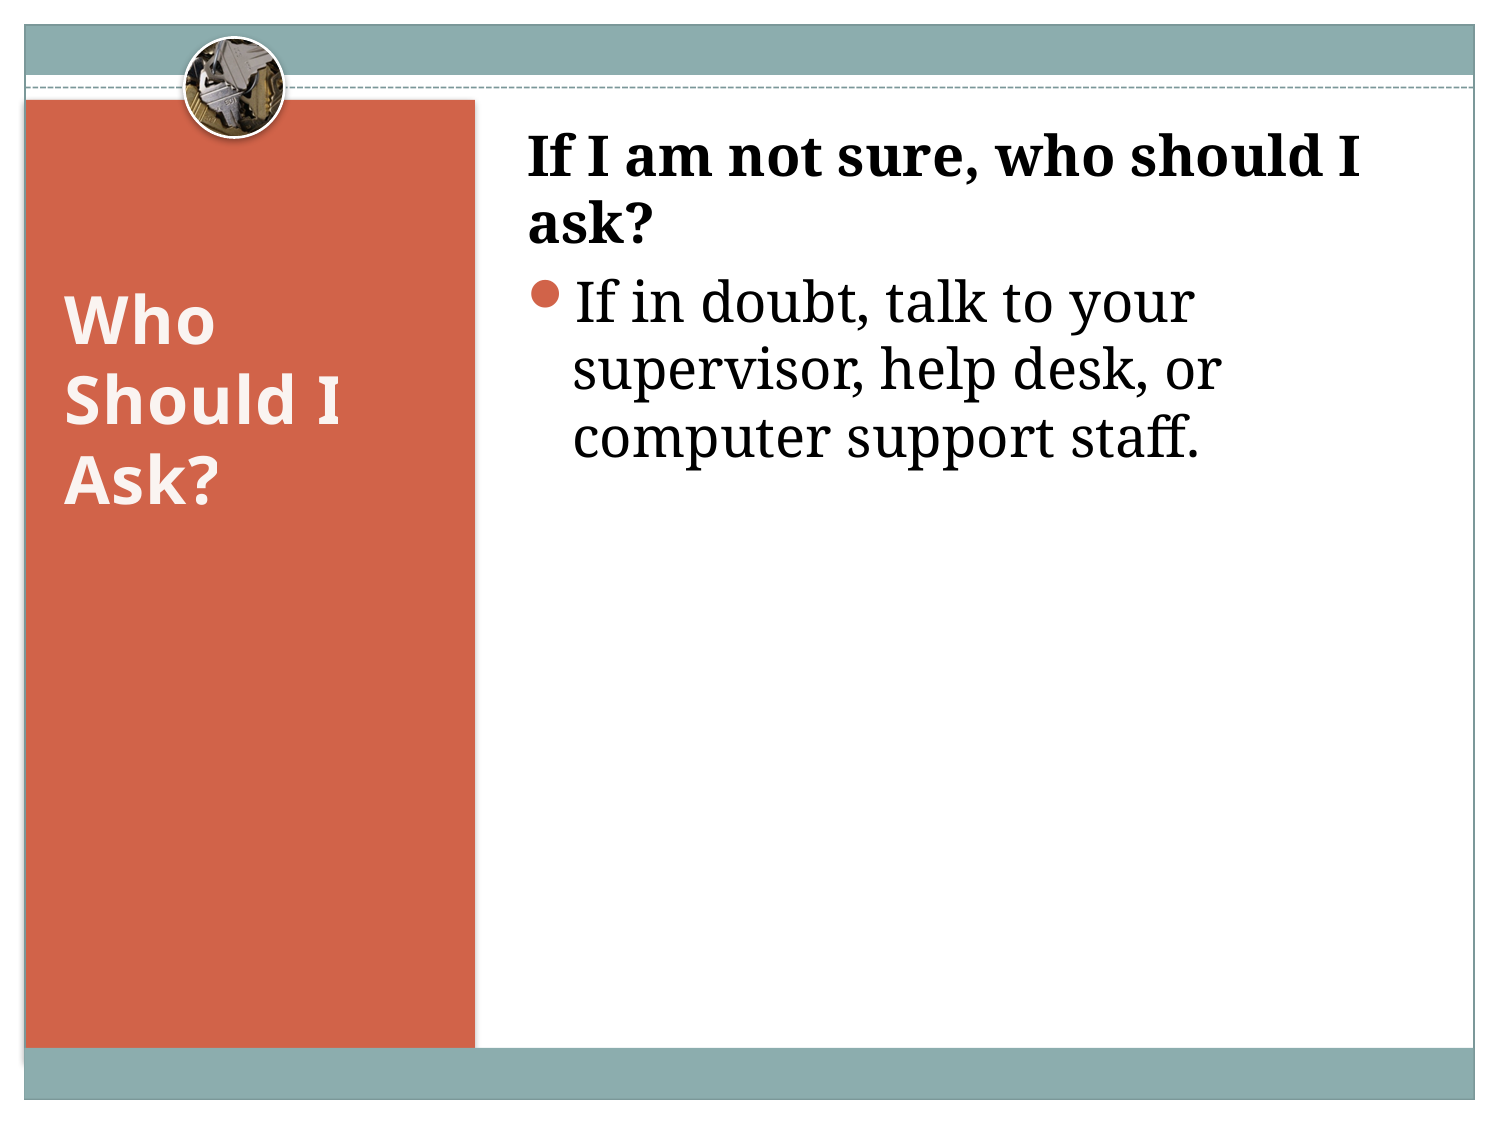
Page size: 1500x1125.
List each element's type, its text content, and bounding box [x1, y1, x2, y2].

list If I am not sure, who should I ask? If in doubt, talk to your supervisor, help desk, or computer support staff. [512, 112, 1438, 1000]
picture [186, 39, 282, 136]
title Who Should I Ask? [50, 174, 463, 525]
